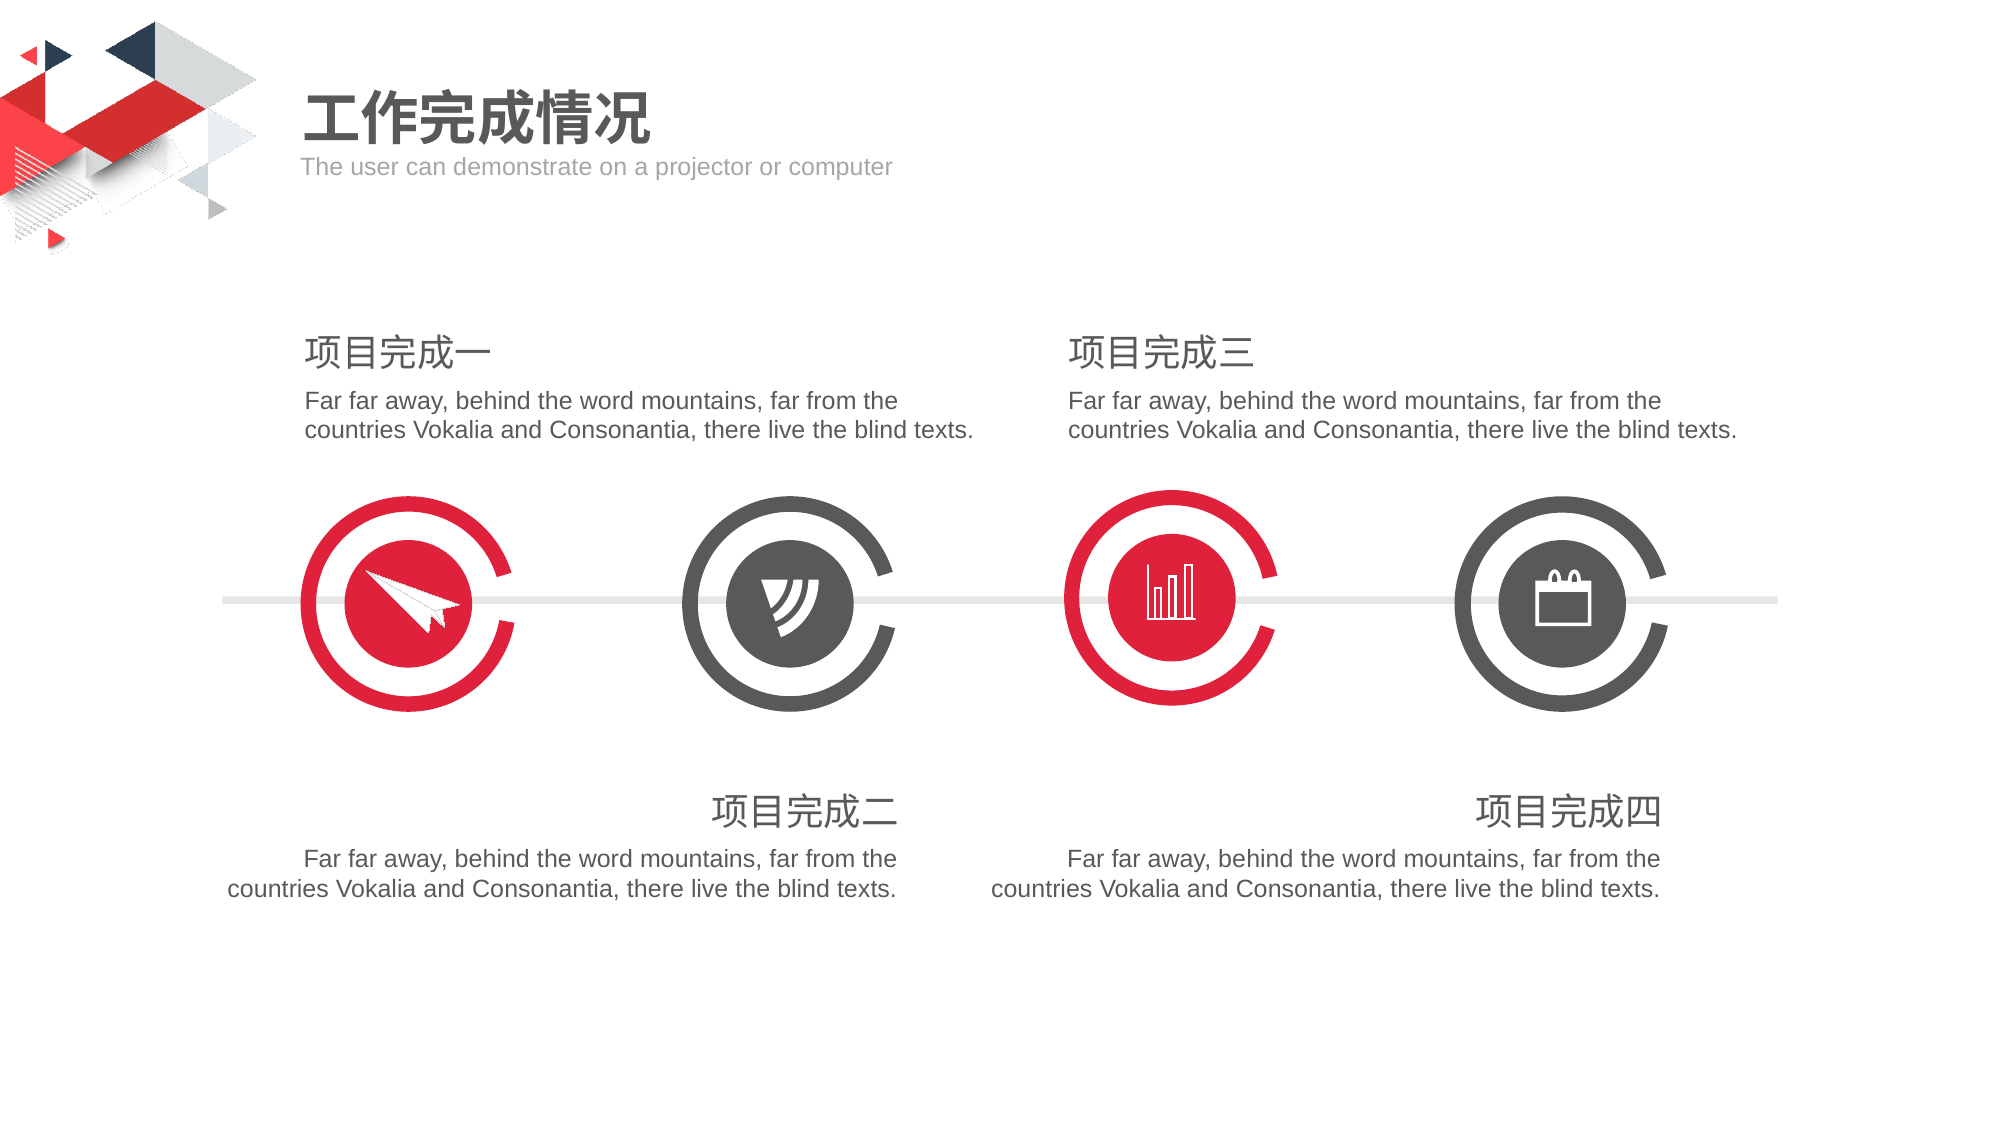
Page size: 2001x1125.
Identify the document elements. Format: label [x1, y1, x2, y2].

text_box [304, 329, 989, 444]
text_box [285, 73, 1116, 189]
text_box [215, 787, 899, 903]
picture [0, 21, 256, 255]
text_box [222, 490, 1778, 712]
text_box [978, 787, 1663, 903]
text_box [1068, 329, 1752, 444]
